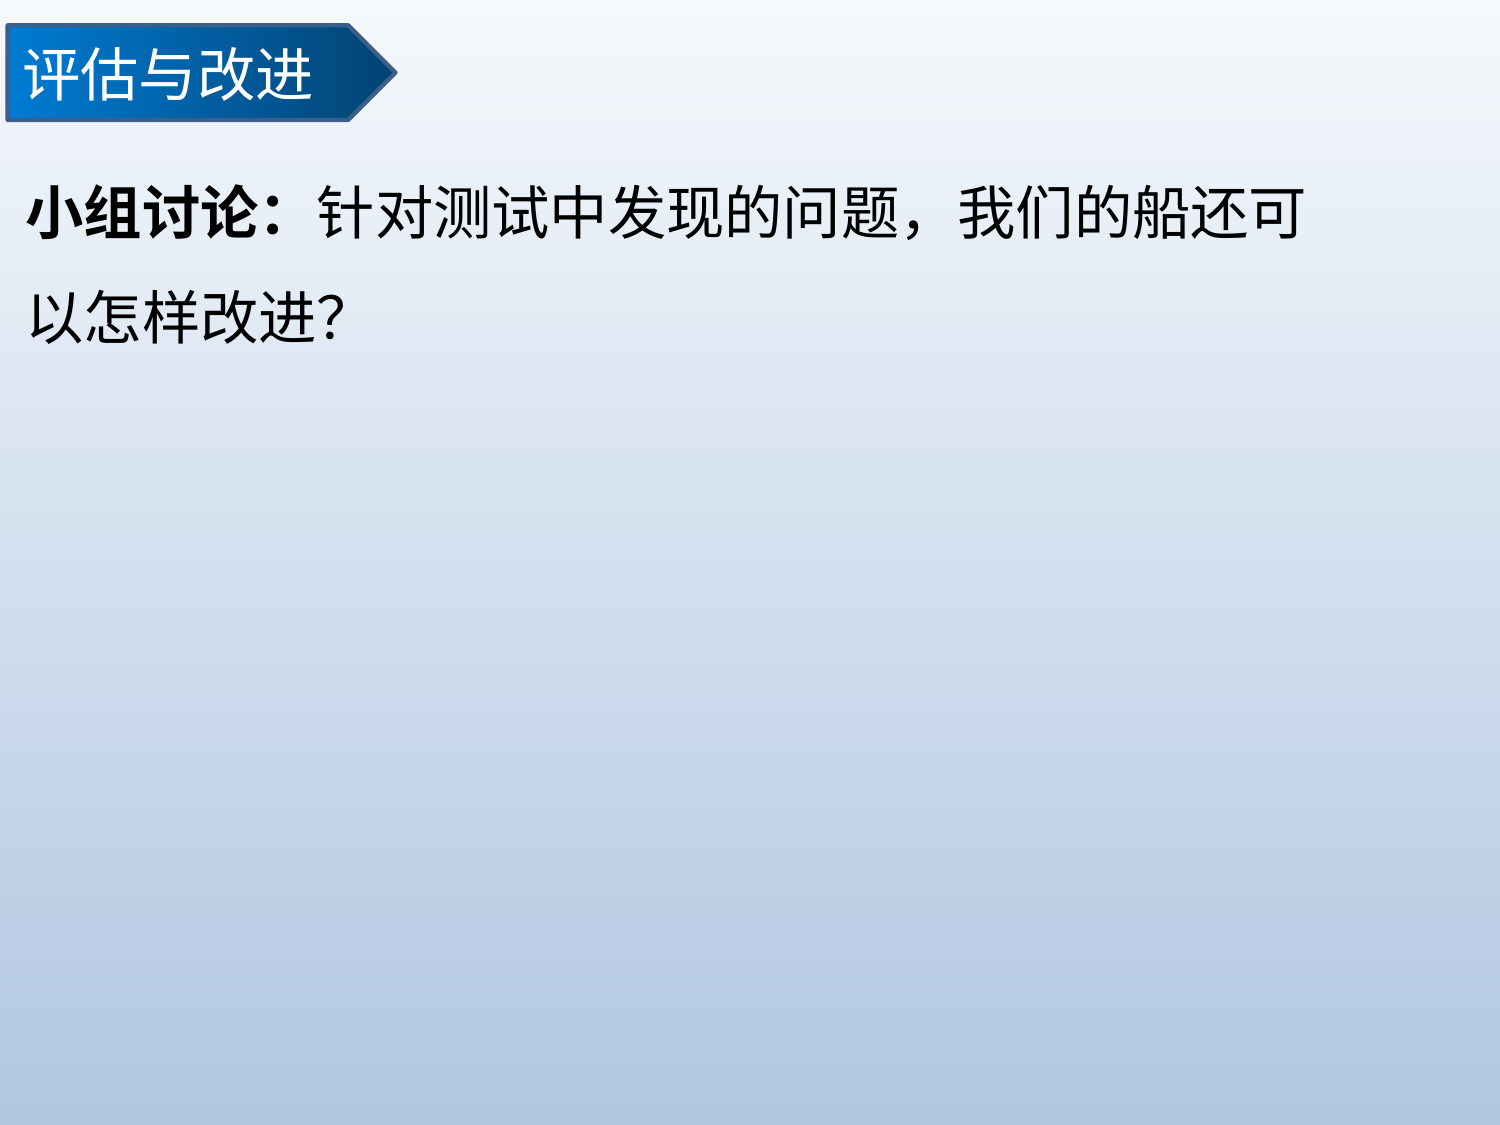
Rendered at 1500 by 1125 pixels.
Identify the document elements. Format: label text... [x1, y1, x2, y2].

text_box 评估与改进 [5, 23, 398, 123]
text_box 小组讨论：针对测试中发现的问题，我们的船还可以怎样改进？ [10, 133, 1381, 359]
